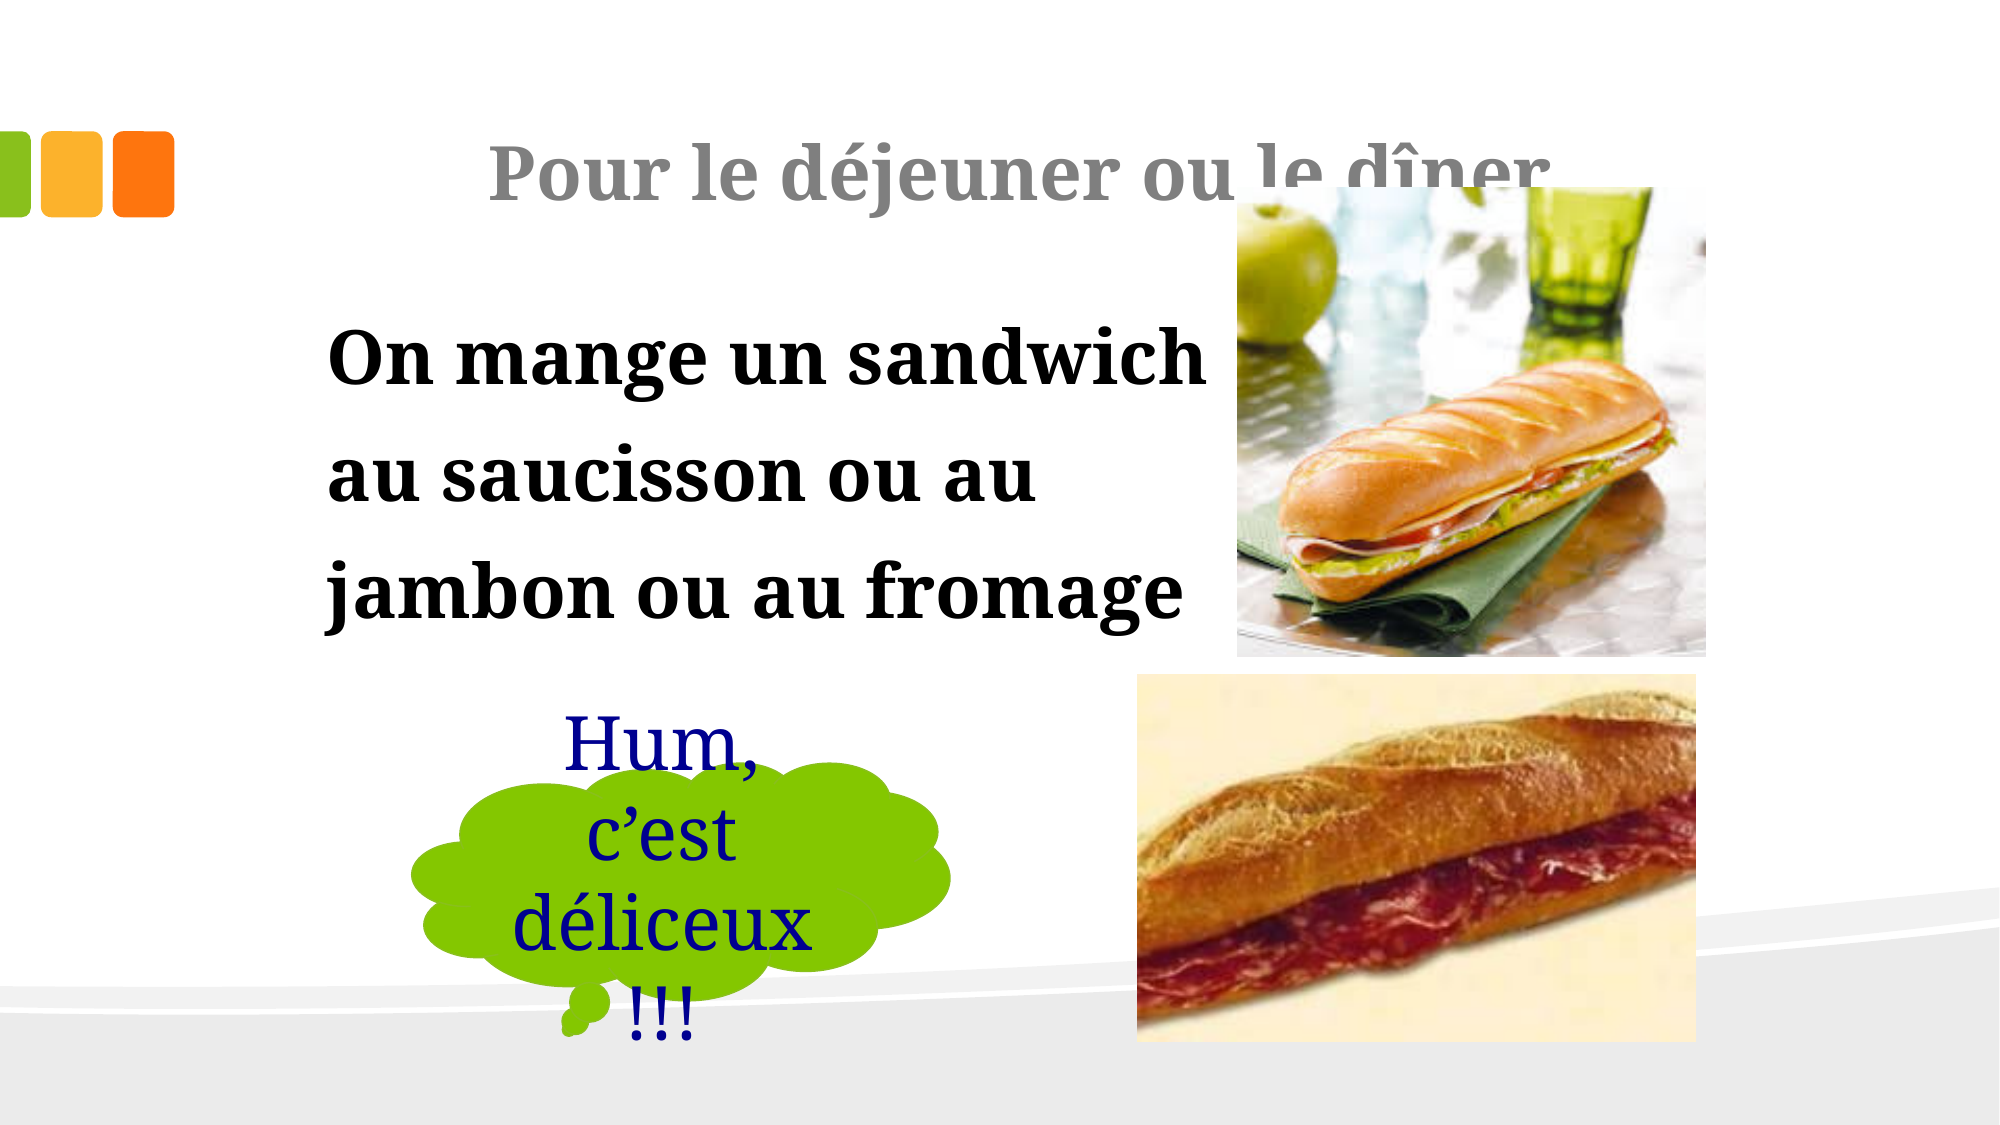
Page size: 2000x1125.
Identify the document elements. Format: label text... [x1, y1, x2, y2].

picture [1136, 674, 1696, 1042]
picture [1236, 187, 1707, 657]
title Pour le déjeuner ou le dîner [324, 37, 1718, 225]
text_box On mange un sandwich au saucisson ou au jambon ou au fromage [312, 274, 1288, 758]
text_box Hum, c’est déliceux!!! [410, 762, 951, 1037]
